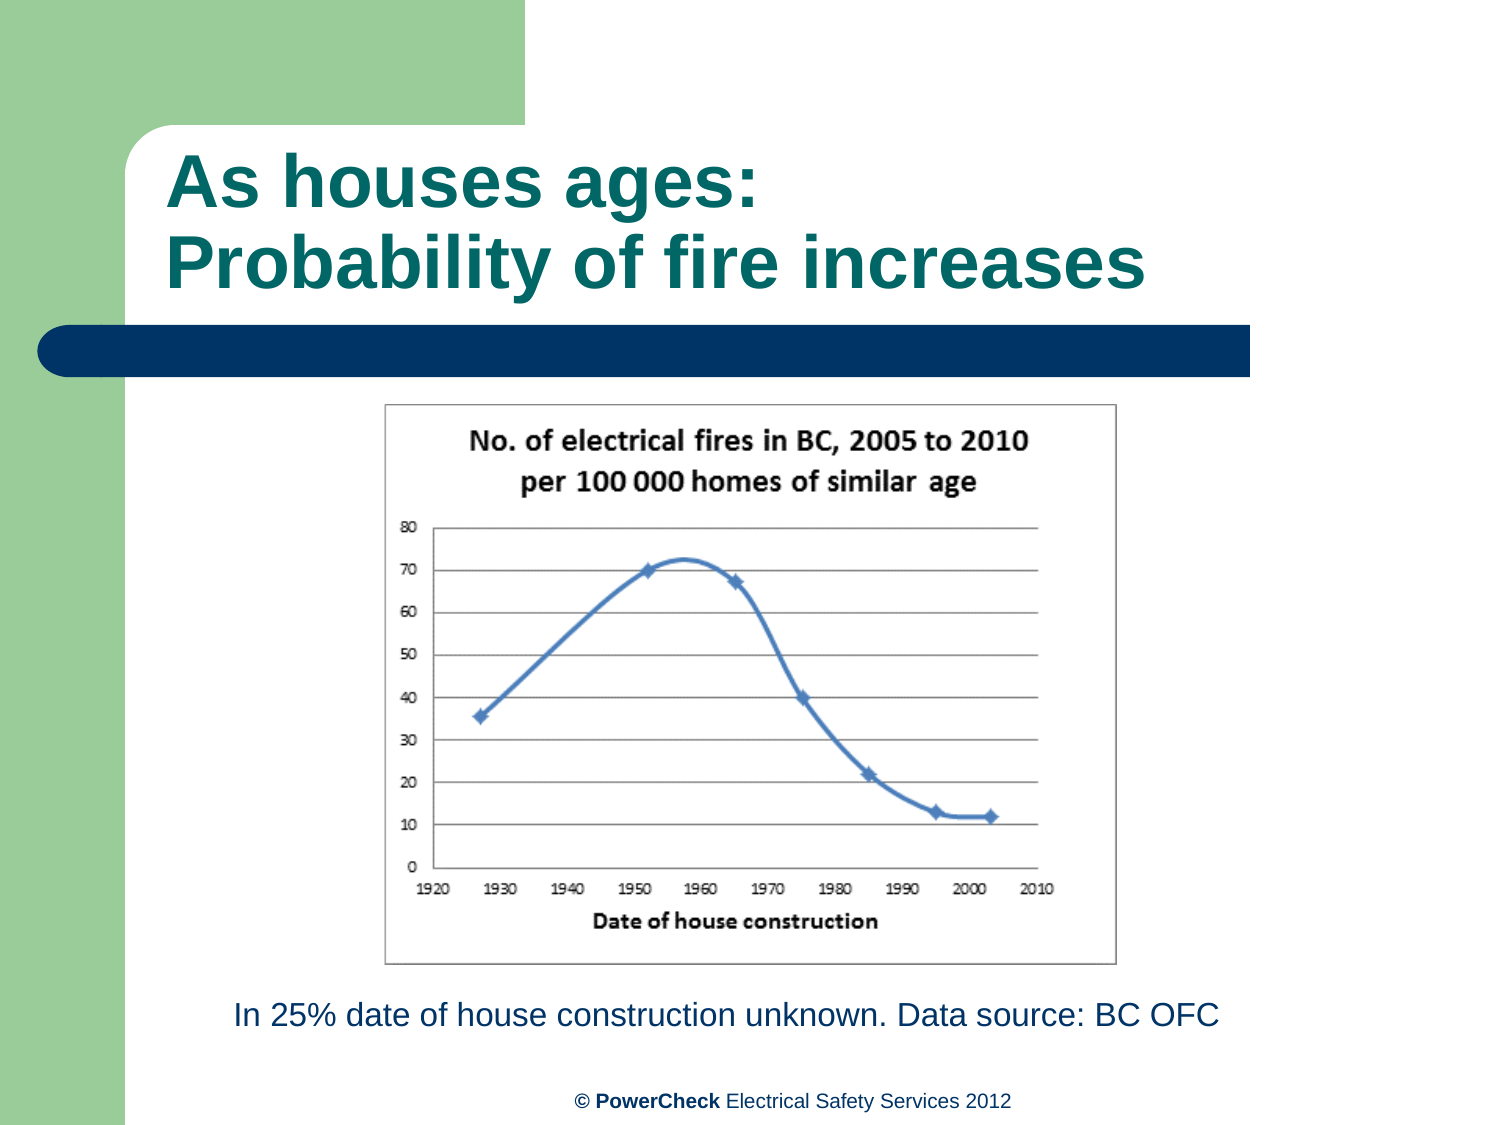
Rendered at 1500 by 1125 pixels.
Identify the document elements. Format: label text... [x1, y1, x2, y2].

text_box In 25% date of house construction unknown. Data source: BC OFC [218, 986, 1400, 1041]
footer © PowerCheck Electrical Safety Services 2012 [469, 1079, 1117, 1121]
title As houses ages: Probability of fire increases [150, 125, 1463, 313]
picture [383, 404, 1117, 965]
